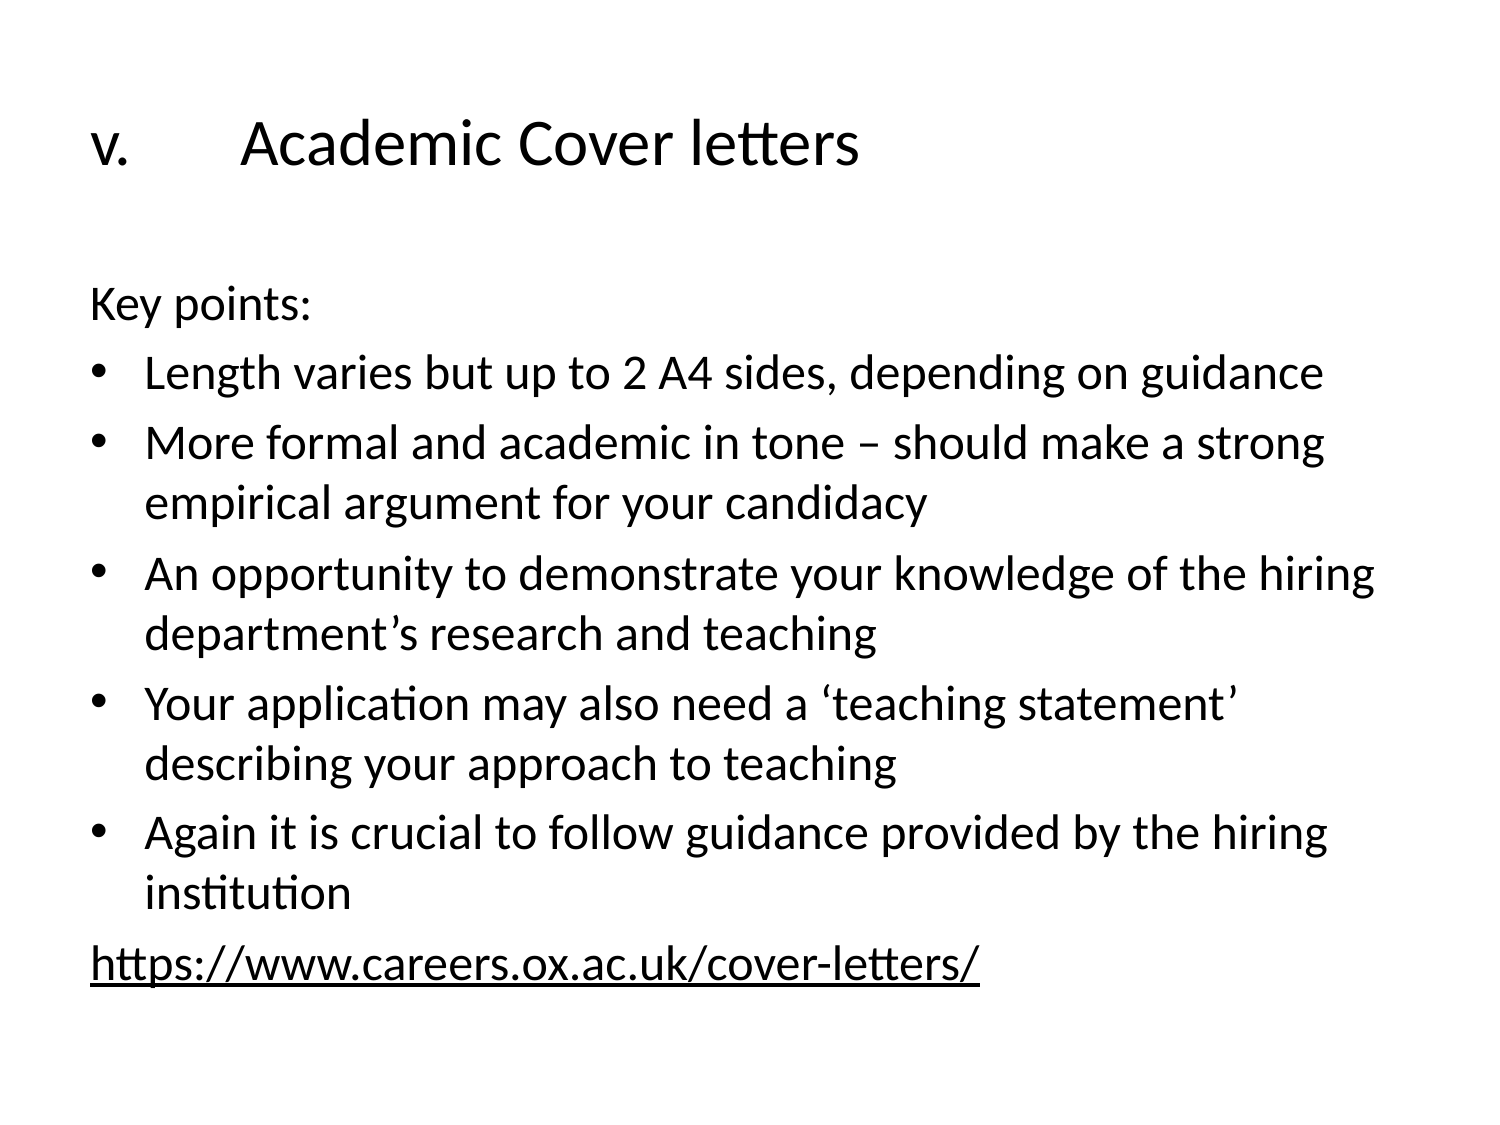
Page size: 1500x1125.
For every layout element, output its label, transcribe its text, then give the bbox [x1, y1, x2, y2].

title v. Academic Cover letters [75, 45, 1425, 233]
list Key points: Length varies but up to 2 A4 sides, depending on guidance More formal and academic in tone – should make a strong empirical argument for your candidacy An opportunity to demonstrate your knowledge of the hiring department’s research and teaching Your application may also need a ‘teaching statement’ describing your approach to teaching Again it is crucial to follow guidance provided by the hiring institution https://www.careers.ox.ac.uk/cover-letters/ [75, 262, 1425, 1005]
